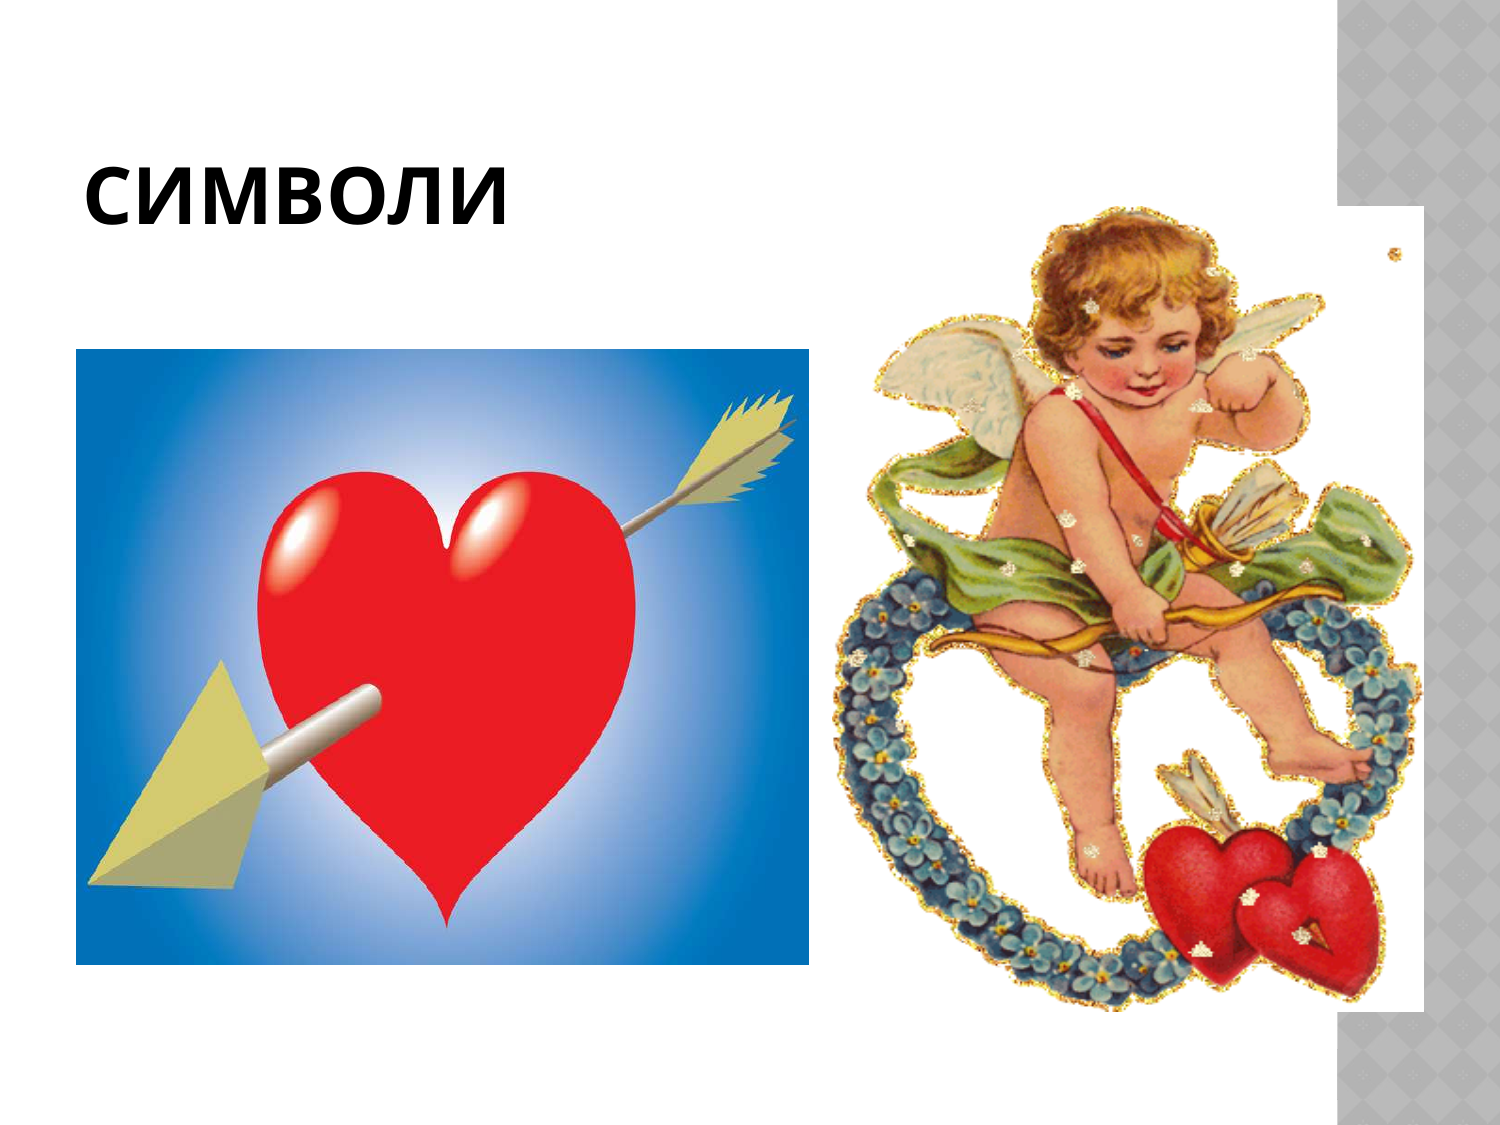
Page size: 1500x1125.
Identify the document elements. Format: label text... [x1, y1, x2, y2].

title Символи [75, 52, 1263, 240]
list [76, 349, 810, 965]
picture [832, 205, 1424, 1012]
